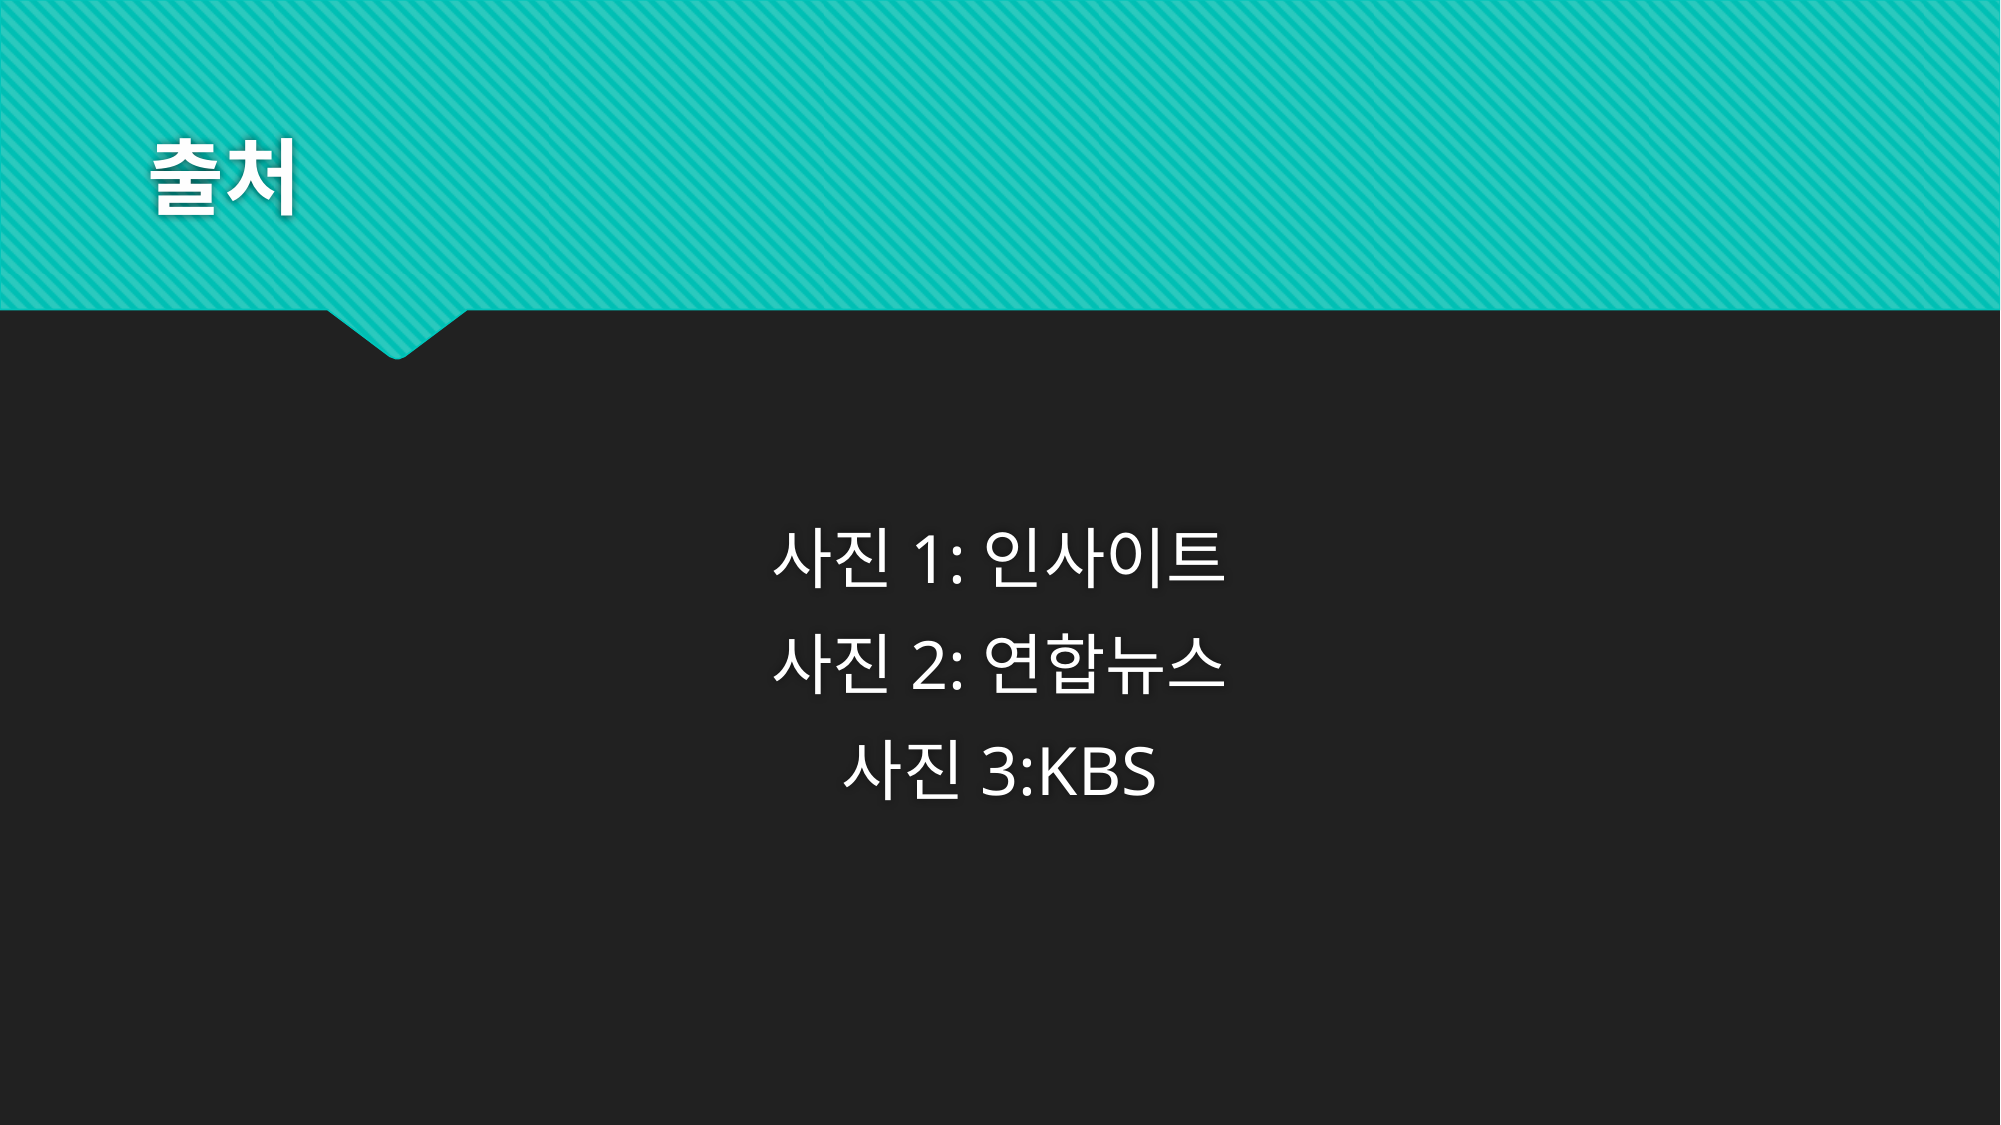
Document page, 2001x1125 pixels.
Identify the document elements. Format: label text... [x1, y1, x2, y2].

list 사진1:인사이트 사진2:연합뉴스 사진3:KBS [134, 364, 1866, 962]
title 출처 [132, 73, 1868, 233]
